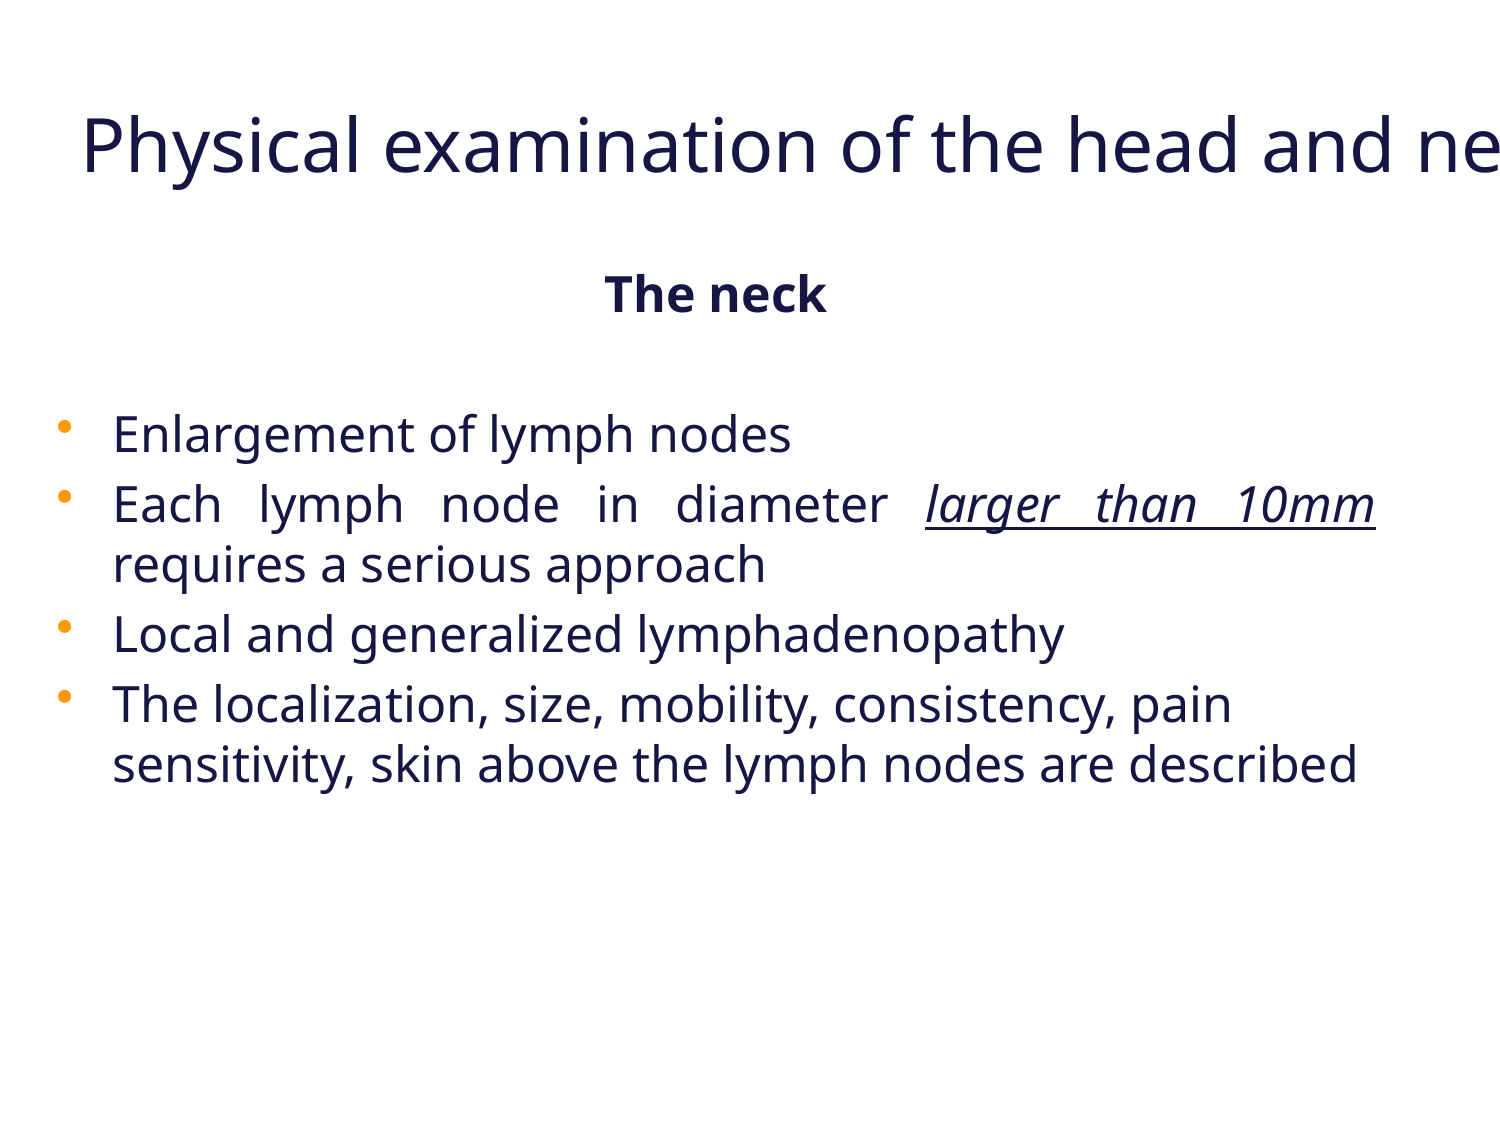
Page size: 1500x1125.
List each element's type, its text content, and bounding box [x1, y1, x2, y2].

list The neck Enlargement of lymph nodes Each lymph node in diameter larger than 10mm requires a serious approach Local and generalized lymphadenopathy The localization, size, mobility, consistency, pain sensitivity, skin above the lymph nodes are described [41, 255, 1392, 1090]
text_box Physical examination of the head and neck [65, 89, 1500, 195]
